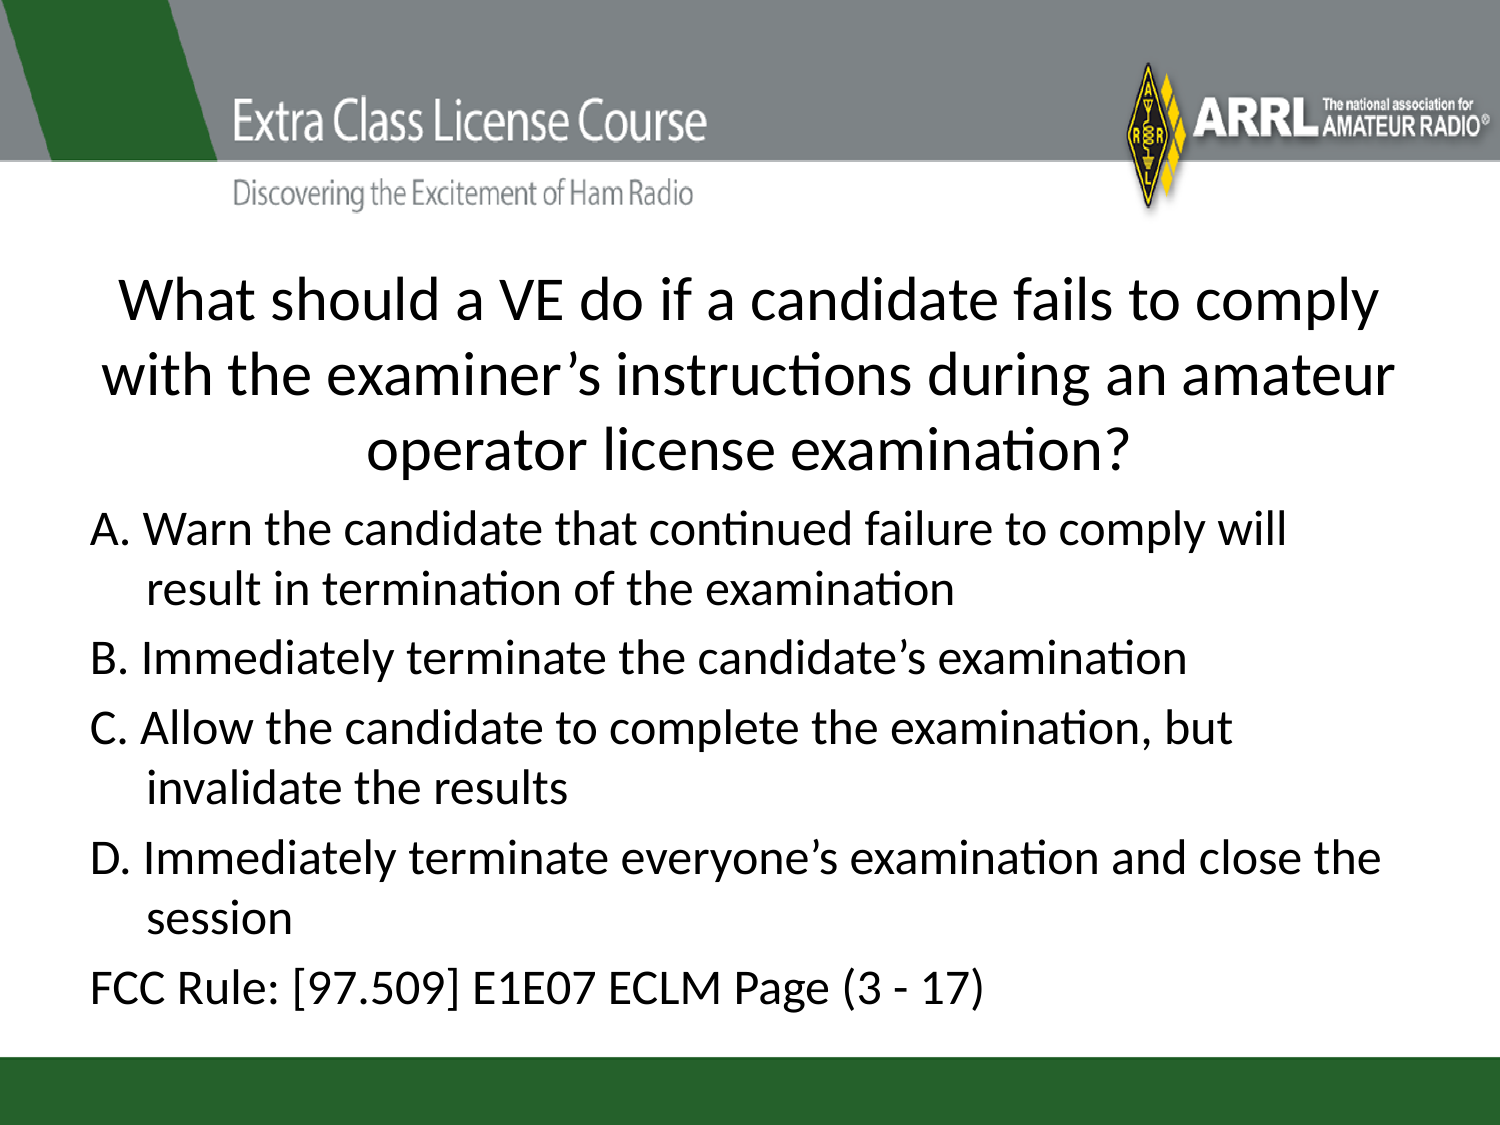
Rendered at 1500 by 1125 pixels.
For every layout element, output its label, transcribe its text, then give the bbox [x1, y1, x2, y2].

title What should a VE do if a candidate fails to comply with the examiner’s instructions during an amateur operator license examination? [75, 250, 1425, 437]
list A. Warn the candidate that continued failure to comply will result in termination of the examination B. Immediately terminate the candidate’s examination C. Allow the candidate to complete the examination, but invalidate the results D. Immediately terminate everyone’s examination and close the session FCC Rule: [97.509] E1E07 ECLM Page (3 - 17) [75, 487, 1425, 1005]
picture [0, 0, 1500, 1125]
